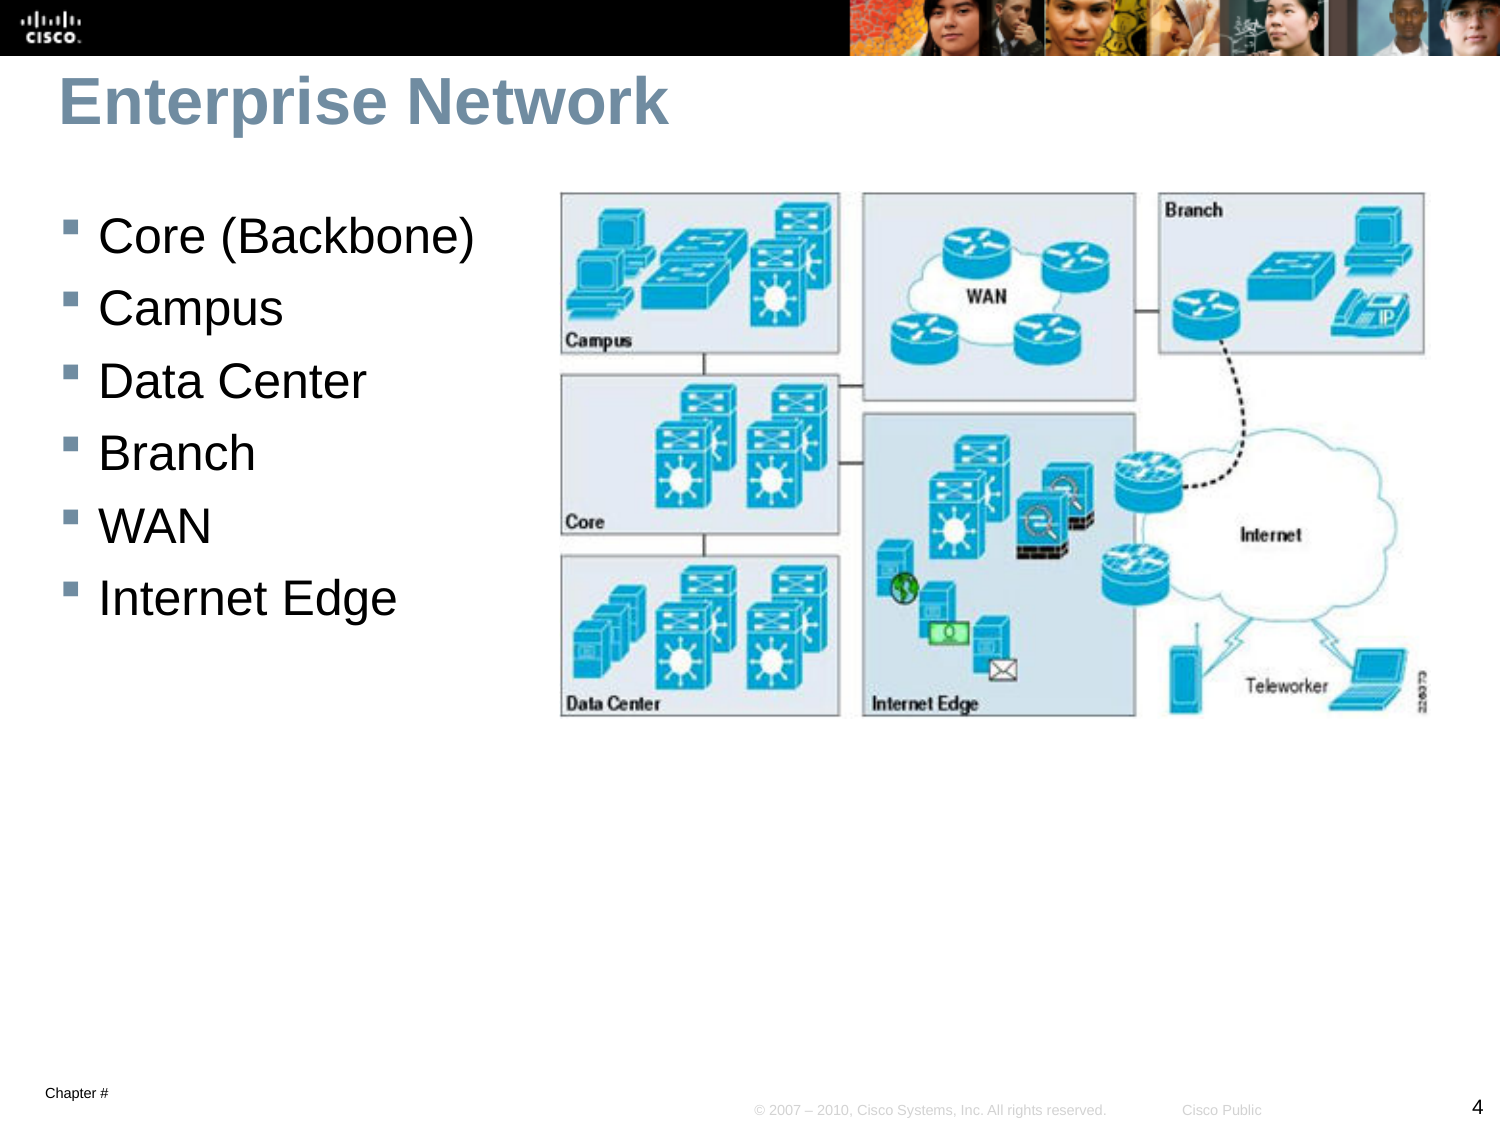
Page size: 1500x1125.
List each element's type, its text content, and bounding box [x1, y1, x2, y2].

picture [0, 0, 1500, 56]
title Enterprise Network [44, 59, 1443, 182]
list Core (Backbone) Campus Data Center Branch WAN Internet Edge [45, 196, 714, 1049]
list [559, 191, 1431, 720]
